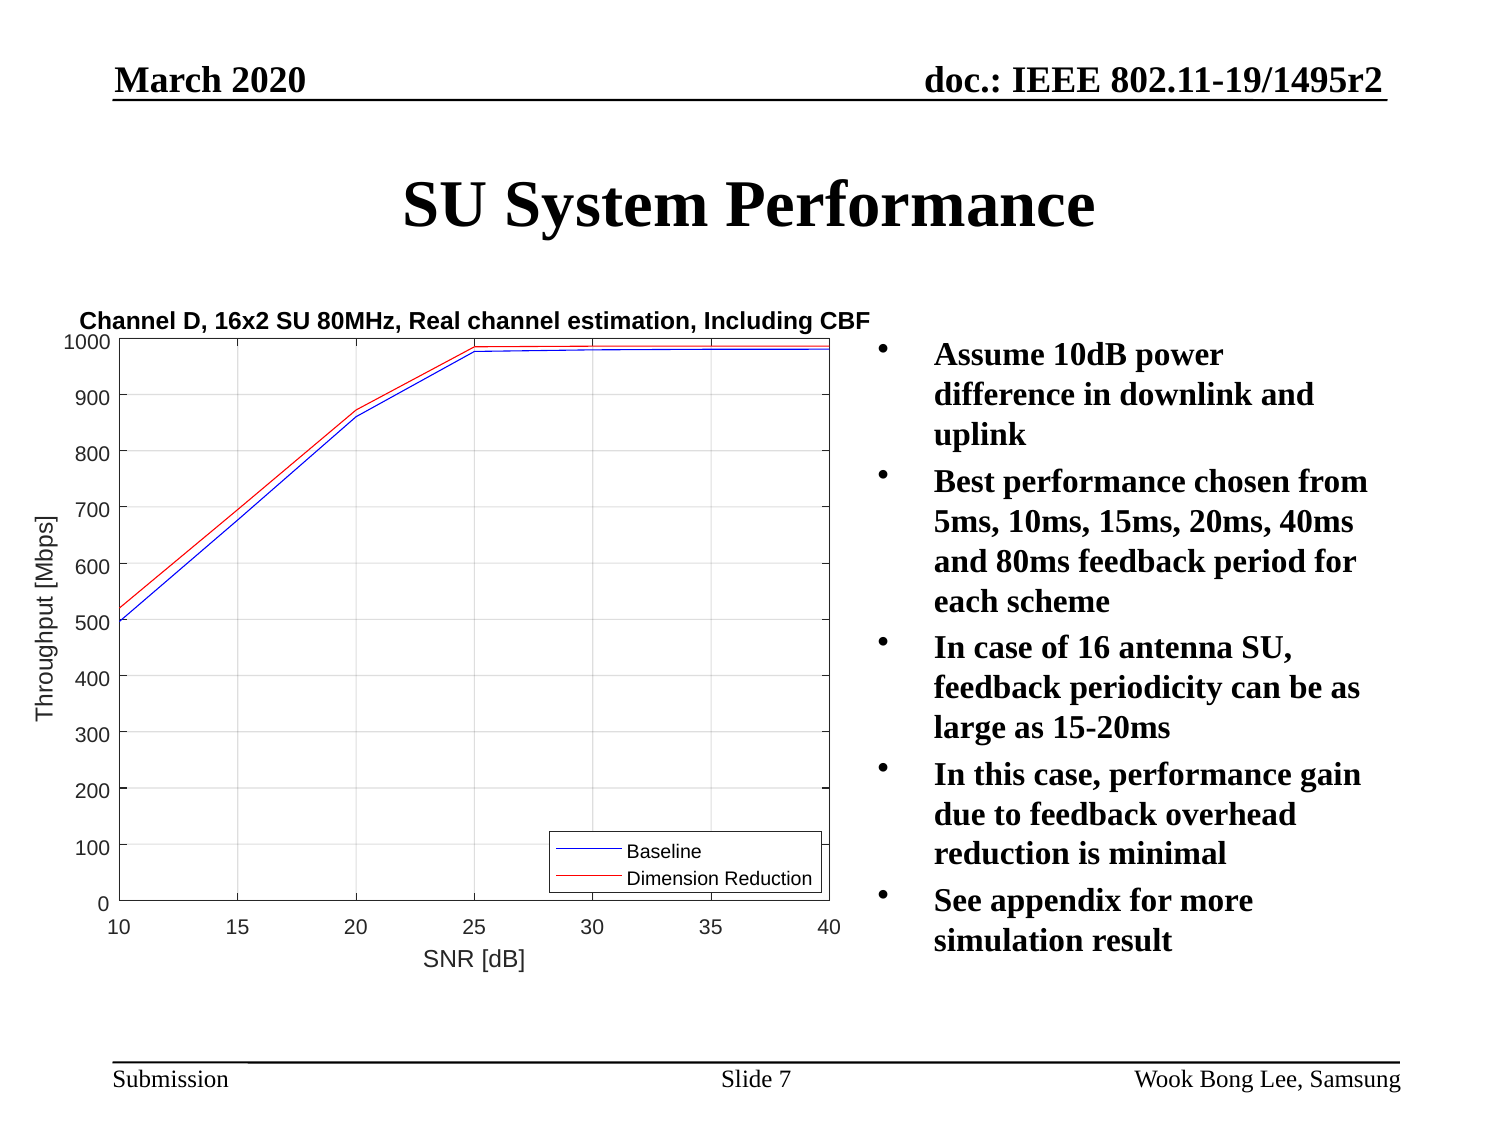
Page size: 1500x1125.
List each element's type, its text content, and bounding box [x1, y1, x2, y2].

picture [0, 287, 915, 975]
footer Wook Bong Lee, Samsung [1130, 1061, 1402, 1093]
slide_number Slide 7 [712, 1061, 800, 1093]
list Assume 10dB power difference in downlink and uplink Best performance chosen from 5ms, 10ms, 15ms, 20ms, 40ms and 80ms feedback period for each scheme In case of 16 antenna SU, feedback periodicity can be as large as 15-20ms In this case, performance gain due to feedback overhead reduction is minimal See appendix for more simulation result [862, 324, 1388, 1001]
title SU System Performance [112, 112, 1388, 288]
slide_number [114, 54, 309, 101]
